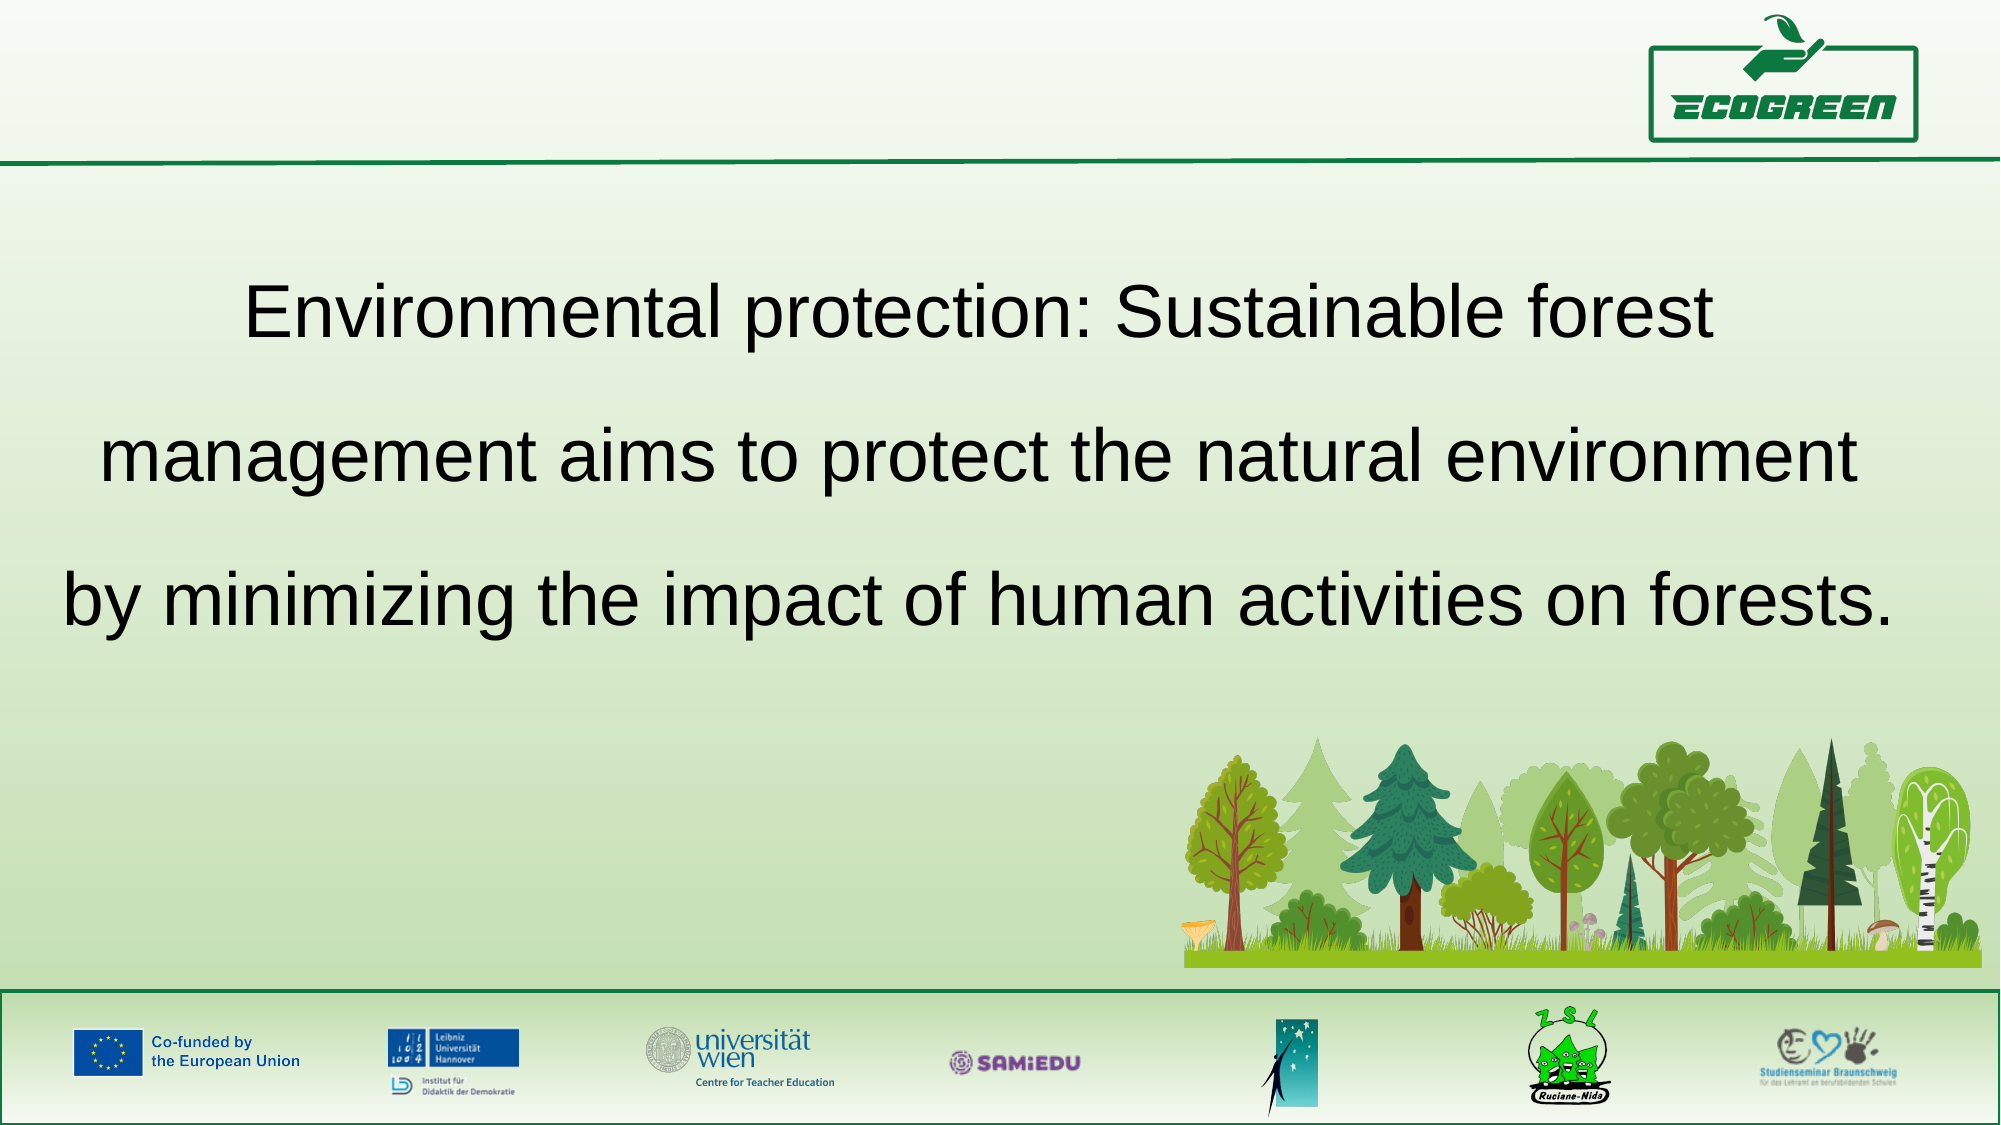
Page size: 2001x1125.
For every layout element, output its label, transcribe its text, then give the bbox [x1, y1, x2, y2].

text_box [1181, 737, 1982, 968]
picture [71, 1027, 317, 1079]
picture [646, 1027, 834, 1086]
picture [1755, 1022, 1902, 1091]
picture [1528, 1006, 1611, 1105]
picture [1639, 0, 1928, 157]
text_box Environmental protection: Sustainable forest management aims to protect the natural environment by minimizing the impact of human activities on forests. [59, 209, 1900, 641]
picture [1259, 1018, 1330, 1125]
picture [388, 1022, 519, 1103]
picture [945, 1047, 1087, 1079]
